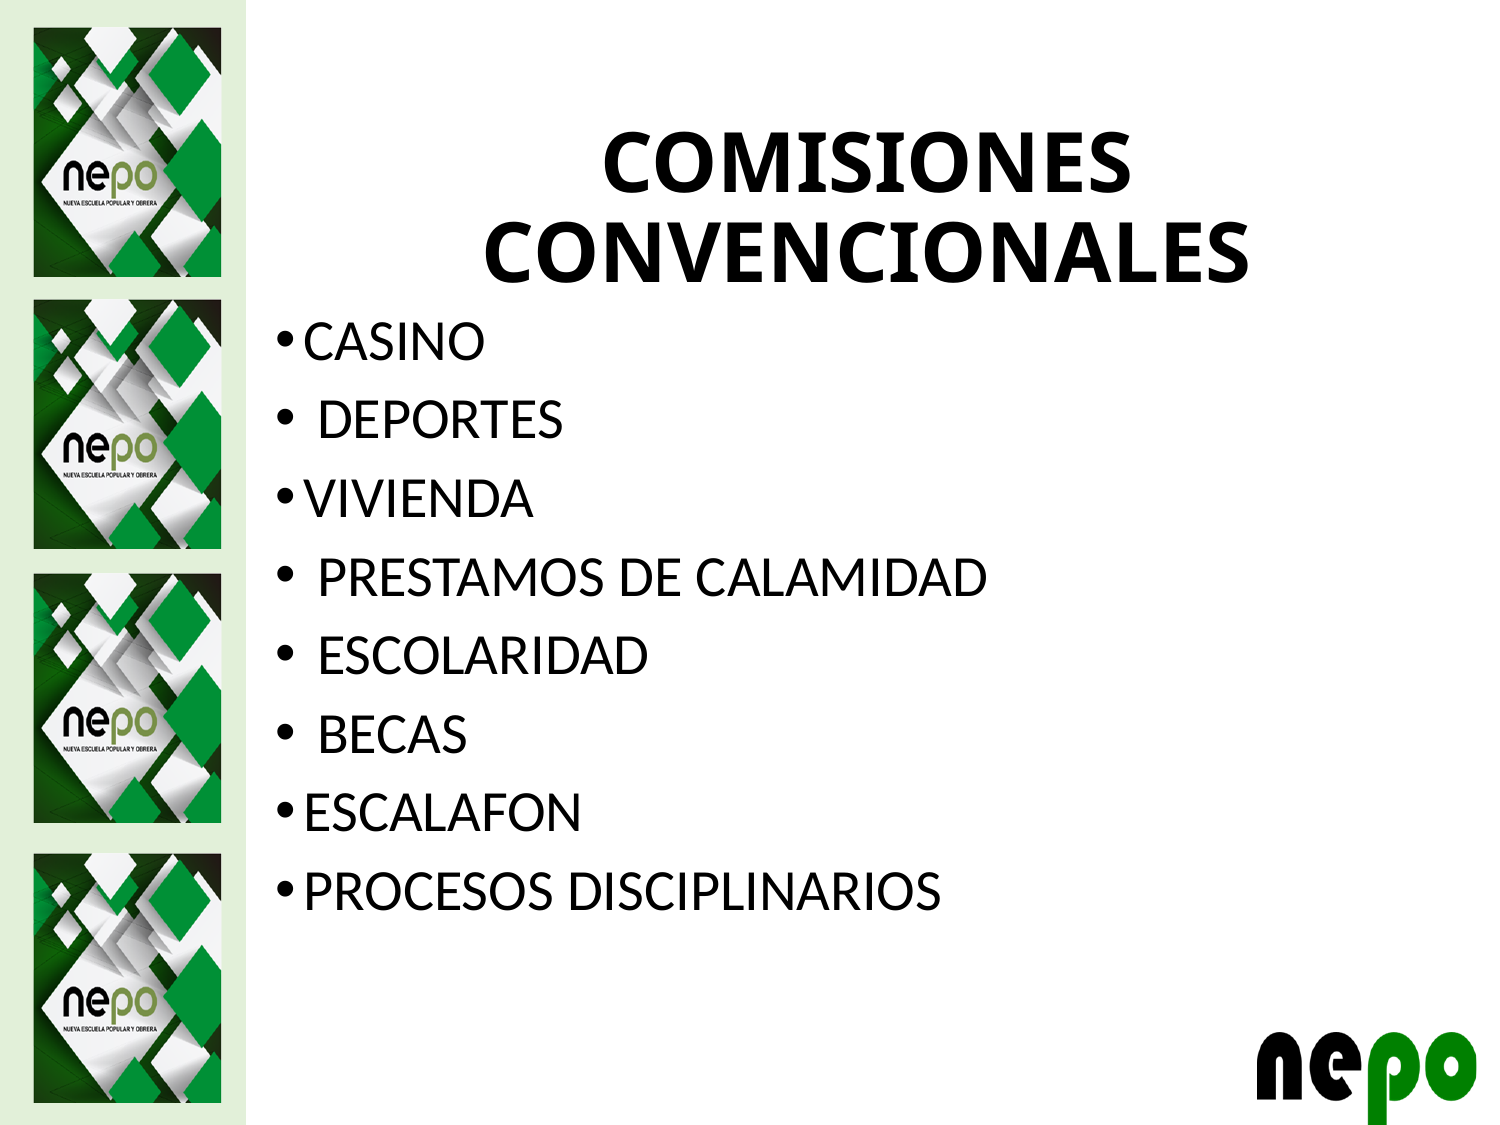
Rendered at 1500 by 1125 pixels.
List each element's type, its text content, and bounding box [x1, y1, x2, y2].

list CASINO DEPORTES VIVIENDA PRESTAMOS DE CALAMIDAD ESCOLARIDAD BECAS ESCALAFON PROCESOS DISCIPLINARIOS [260, 302, 1473, 1014]
picture [0, 0, 246, 1125]
title COMISIONES CONVENCIONALES [260, 113, 1473, 271]
picture [1257, 1032, 1477, 1125]
